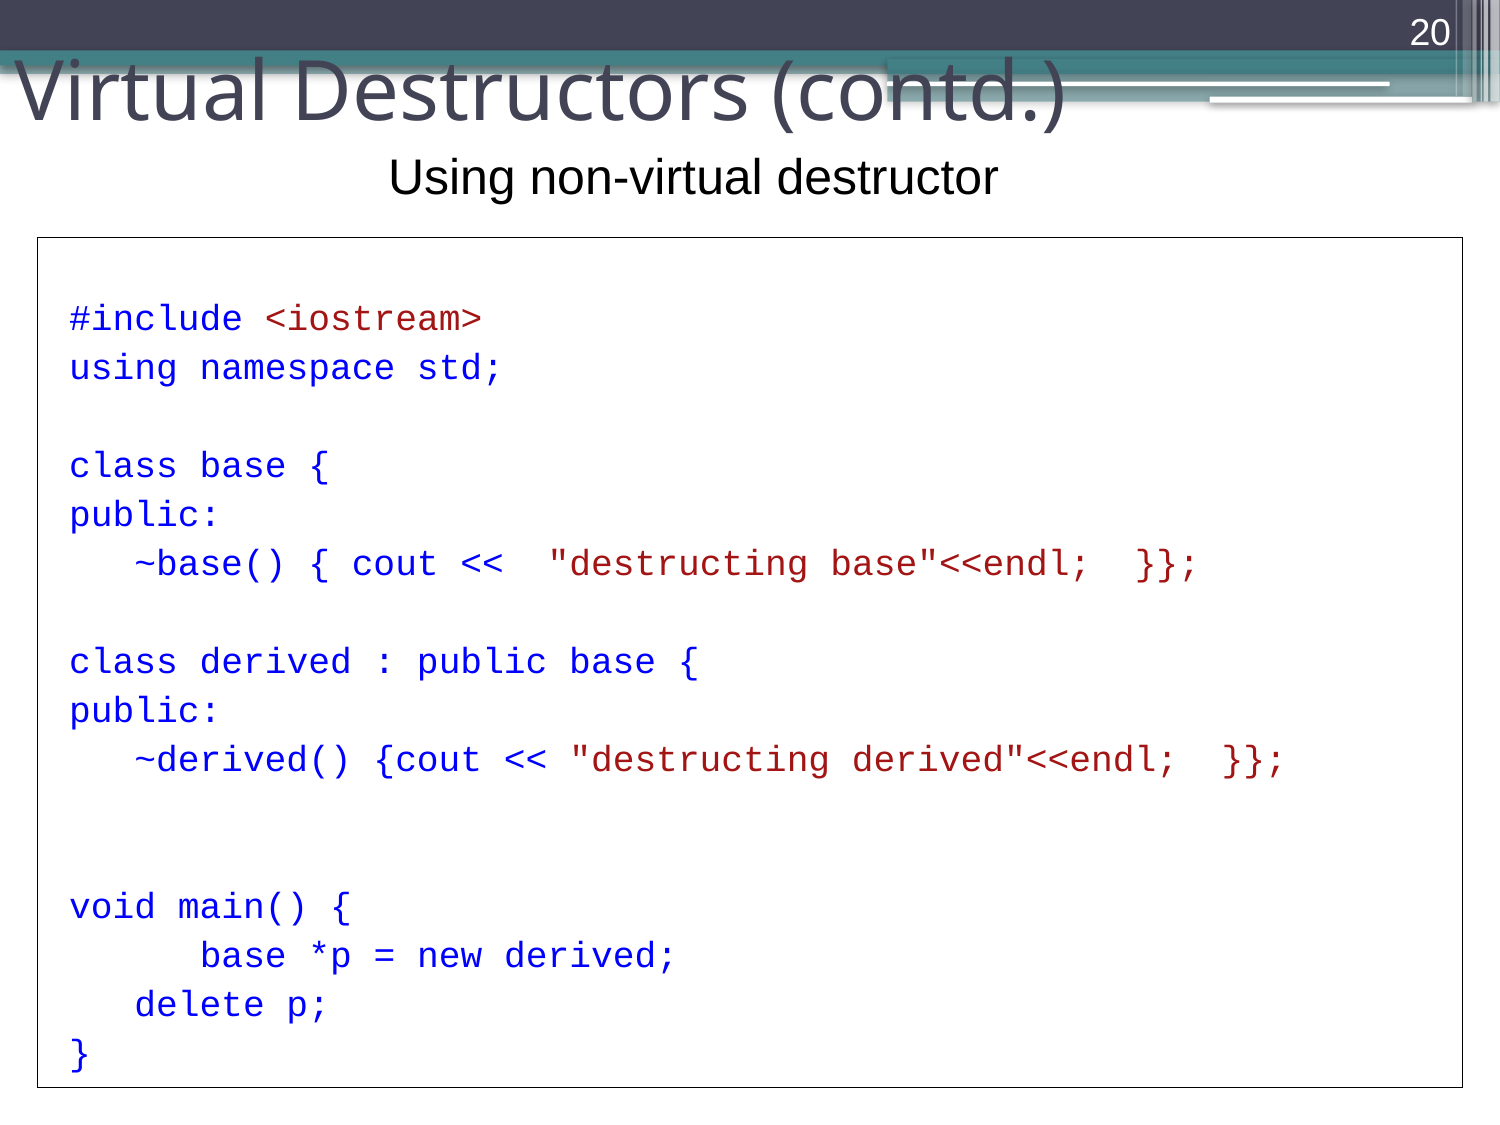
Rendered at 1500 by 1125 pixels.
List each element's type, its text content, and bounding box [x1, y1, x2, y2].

slide_number 20 [1341, 0, 1466, 61]
list #include <iostream> using namespace std; class base { public: ~base() { cout << "destructing base"<<endl; }}; class derived : public base { public: ~derived() {cout << "destructing derived"<<endl; }}; void main() { base *p = new derived; delete p; } [37, 237, 1463, 1088]
footer [862, 100, 1080, 176]
title Virtual Destructors (contd.) [0, 0, 1350, 175]
text_box Using non-virtual destructor [362, 137, 1025, 213]
